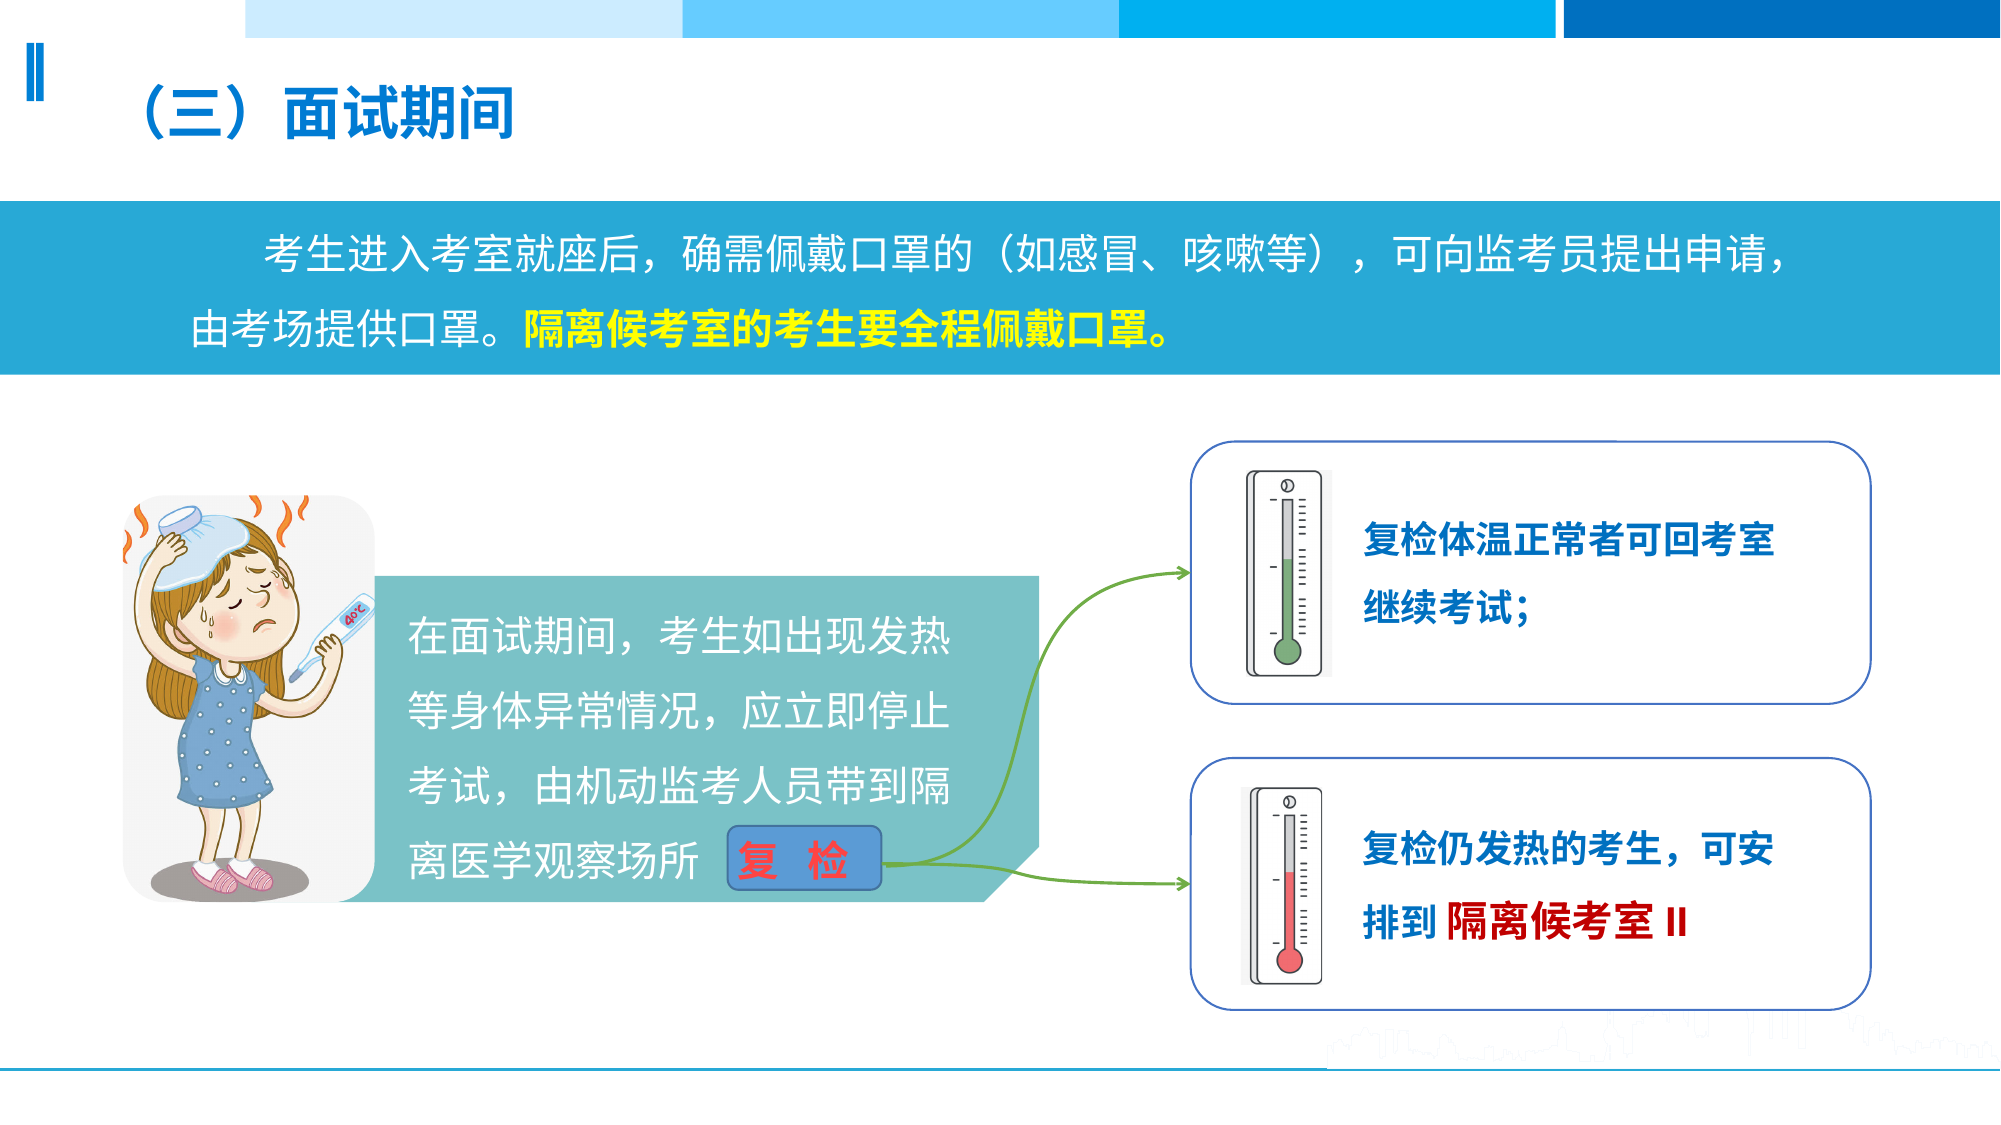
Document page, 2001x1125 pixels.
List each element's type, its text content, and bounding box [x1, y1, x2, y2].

picture [1240, 787, 1323, 985]
text_box [250, 574, 1041, 904]
text_box [0, 201, 2000, 375]
picture [1246, 470, 1333, 677]
text_box [1189, 756, 1872, 1011]
text_box 复检体温正常者可回考室继续考试； [1348, 486, 1795, 636]
text_box 考生进入考室就座后，确需佩戴口罩的（如感冒、咳嗽等），可向监考员提出申请，由考场提供口罩。隔离候考室的考生要全程佩戴口罩。 [174, 195, 1843, 361]
text_box [1189, 440, 1872, 705]
picture [122, 495, 375, 903]
text_box 在面试期间，考生如出现发热等身体异常情况，应立即停止考试，由机动监考人员带到隔离医学观察场所 复 检 [393, 577, 976, 893]
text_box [886, 575, 1191, 863]
text_box 复检仍发热的考生，可安排到 隔离候考室II [1348, 794, 1821, 952]
title （三）面试期间 [93, 0, 1737, 155]
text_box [881, 863, 1191, 887]
